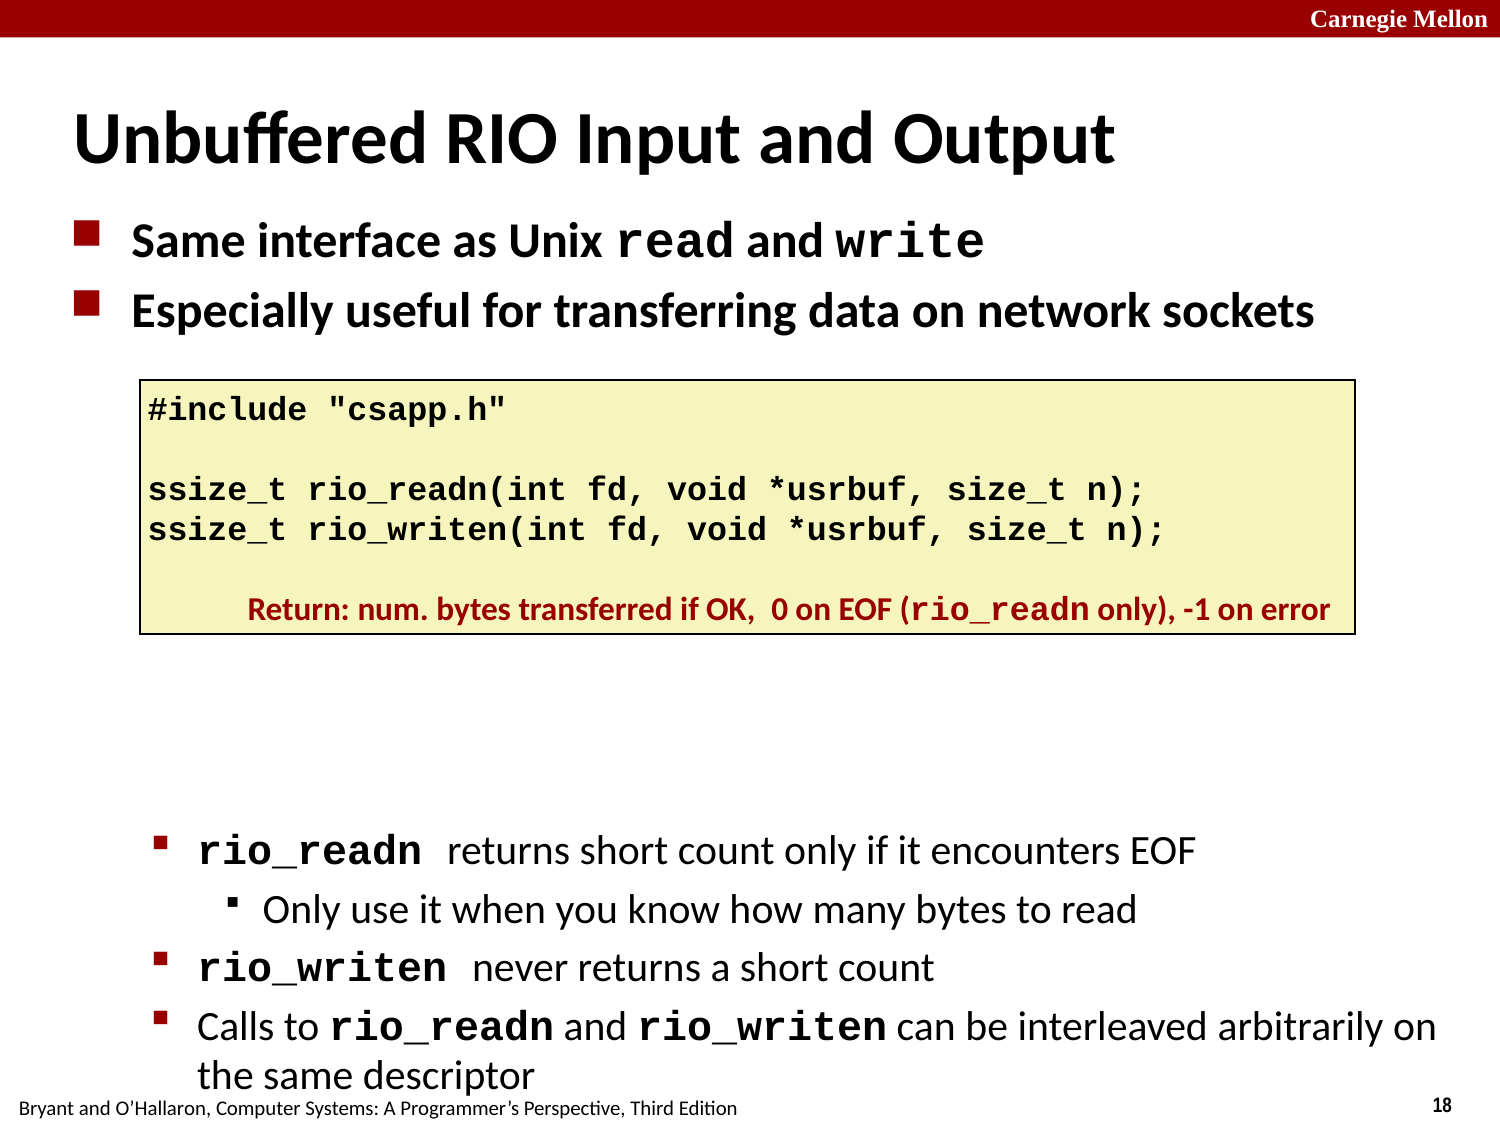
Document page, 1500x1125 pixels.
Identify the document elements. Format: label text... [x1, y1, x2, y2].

list Same interface as Unix read and write Especially useful for transferring data on network sockets rio_readn returns short count only if it encounters EOF Only use it when you know how many bytes to read rio_writen never returns a short count Calls to rio_readn and rio_writen can be interleaved arbitrarily on the same descriptor [59, 199, 1488, 1051]
title Unbuffered RIO Input and Output [58, 71, 1305, 197]
text_box #include "csapp.h" ssize_t rio_readn(int fd, void *usrbuf, size_t n); ssize_t rio_writen(int fd, void *usrbuf, size_t n); Return: num. bytes transferred if OK, 0 on EOF (rio_readn only), -1 on error [140, 379, 1356, 635]
